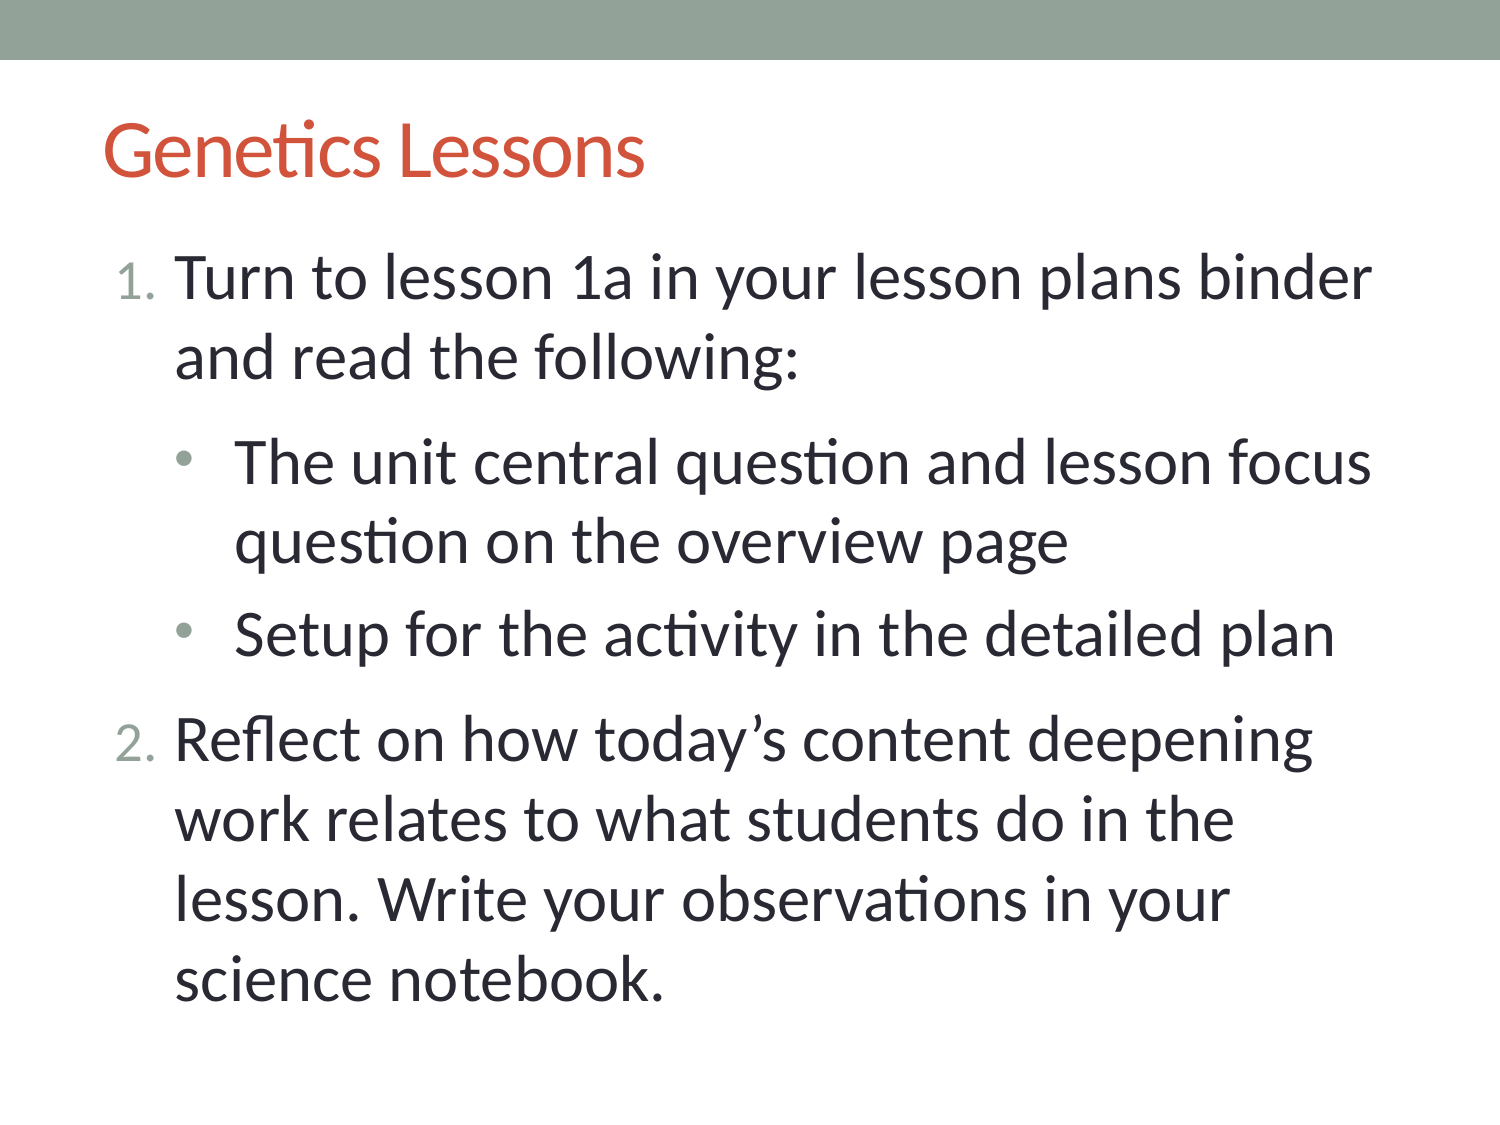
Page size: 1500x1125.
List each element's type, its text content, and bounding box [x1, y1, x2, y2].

title Genetics Lessons [87, 62, 1425, 225]
list Turn to lesson 1a in your lesson plans binder and read the following: The unit central question and lesson focus question on the overview page Setup for the activity in the detailed plan Reflect on how today’s content deepening work relates to what students do in the lesson. Write your observations in your science notebook. [99, 224, 1450, 1025]
